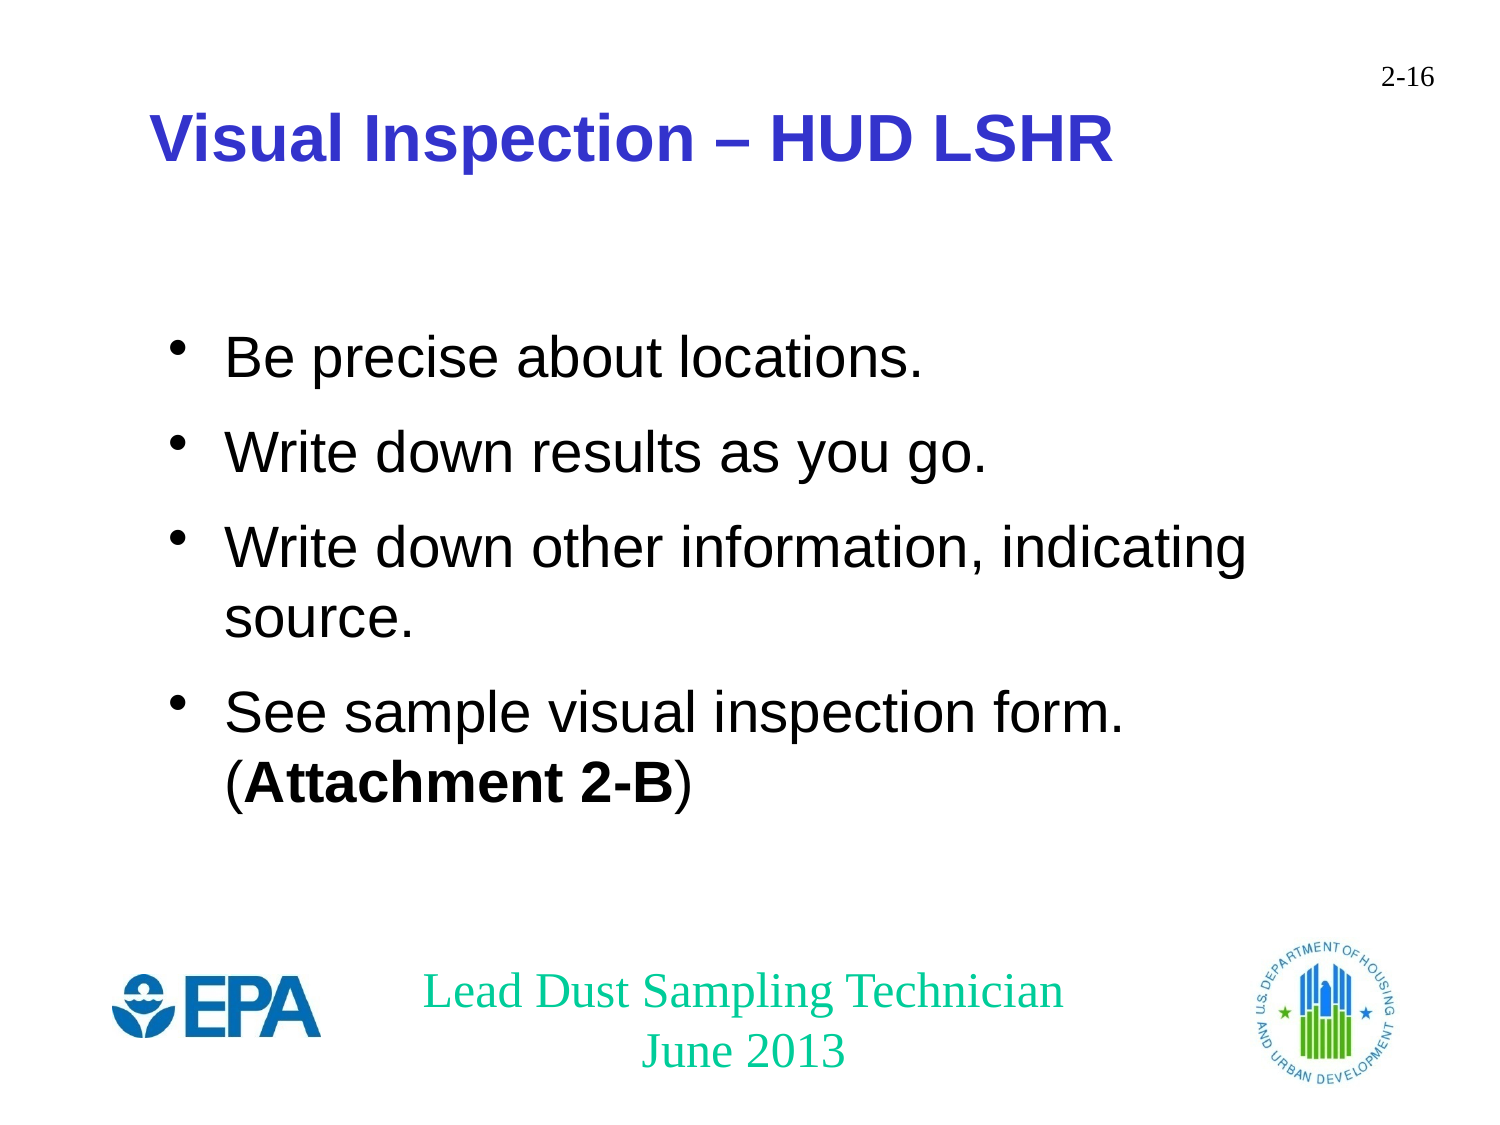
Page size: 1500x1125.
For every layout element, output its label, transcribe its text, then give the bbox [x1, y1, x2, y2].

list Be precise about locations. Write down results as you go. Write down other information, indicating source. See sample visual inspection form. (Attachment 2-B) [153, 312, 1291, 822]
picture [1250, 937, 1400, 1088]
picture [112, 974, 321, 1038]
title Visual Inspection – HUD LSHR [134, 40, 1295, 229]
